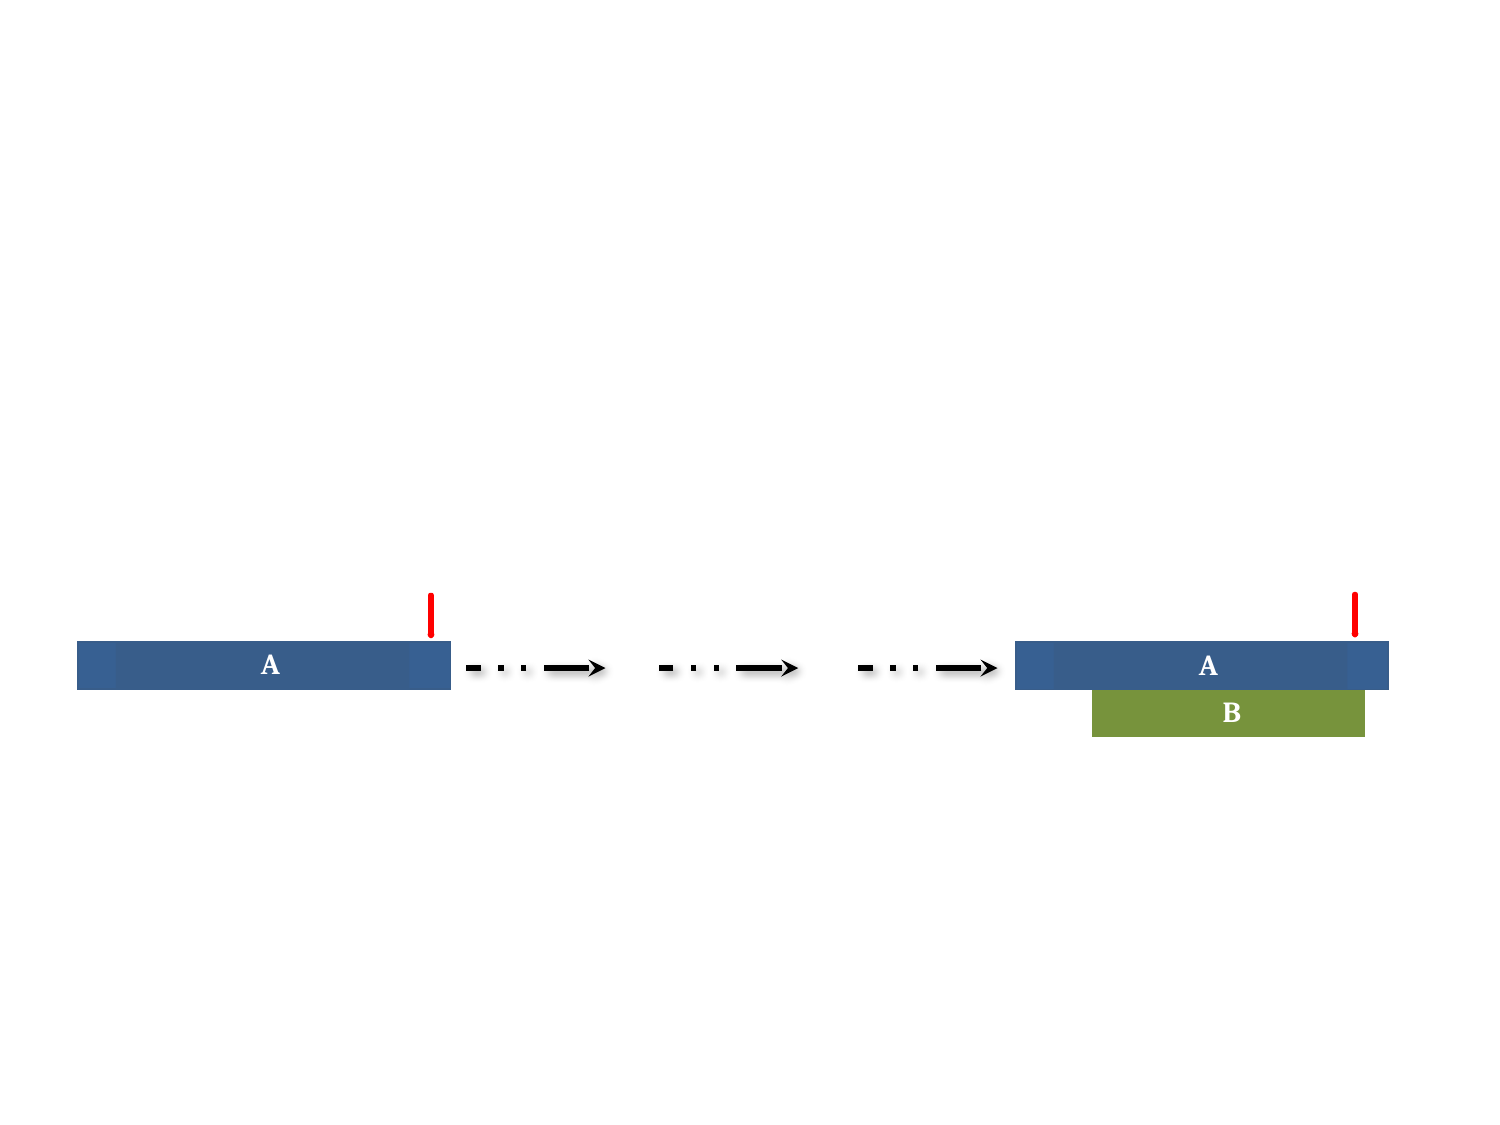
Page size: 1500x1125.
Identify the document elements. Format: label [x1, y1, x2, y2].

text_box [77, 593, 1389, 737]
